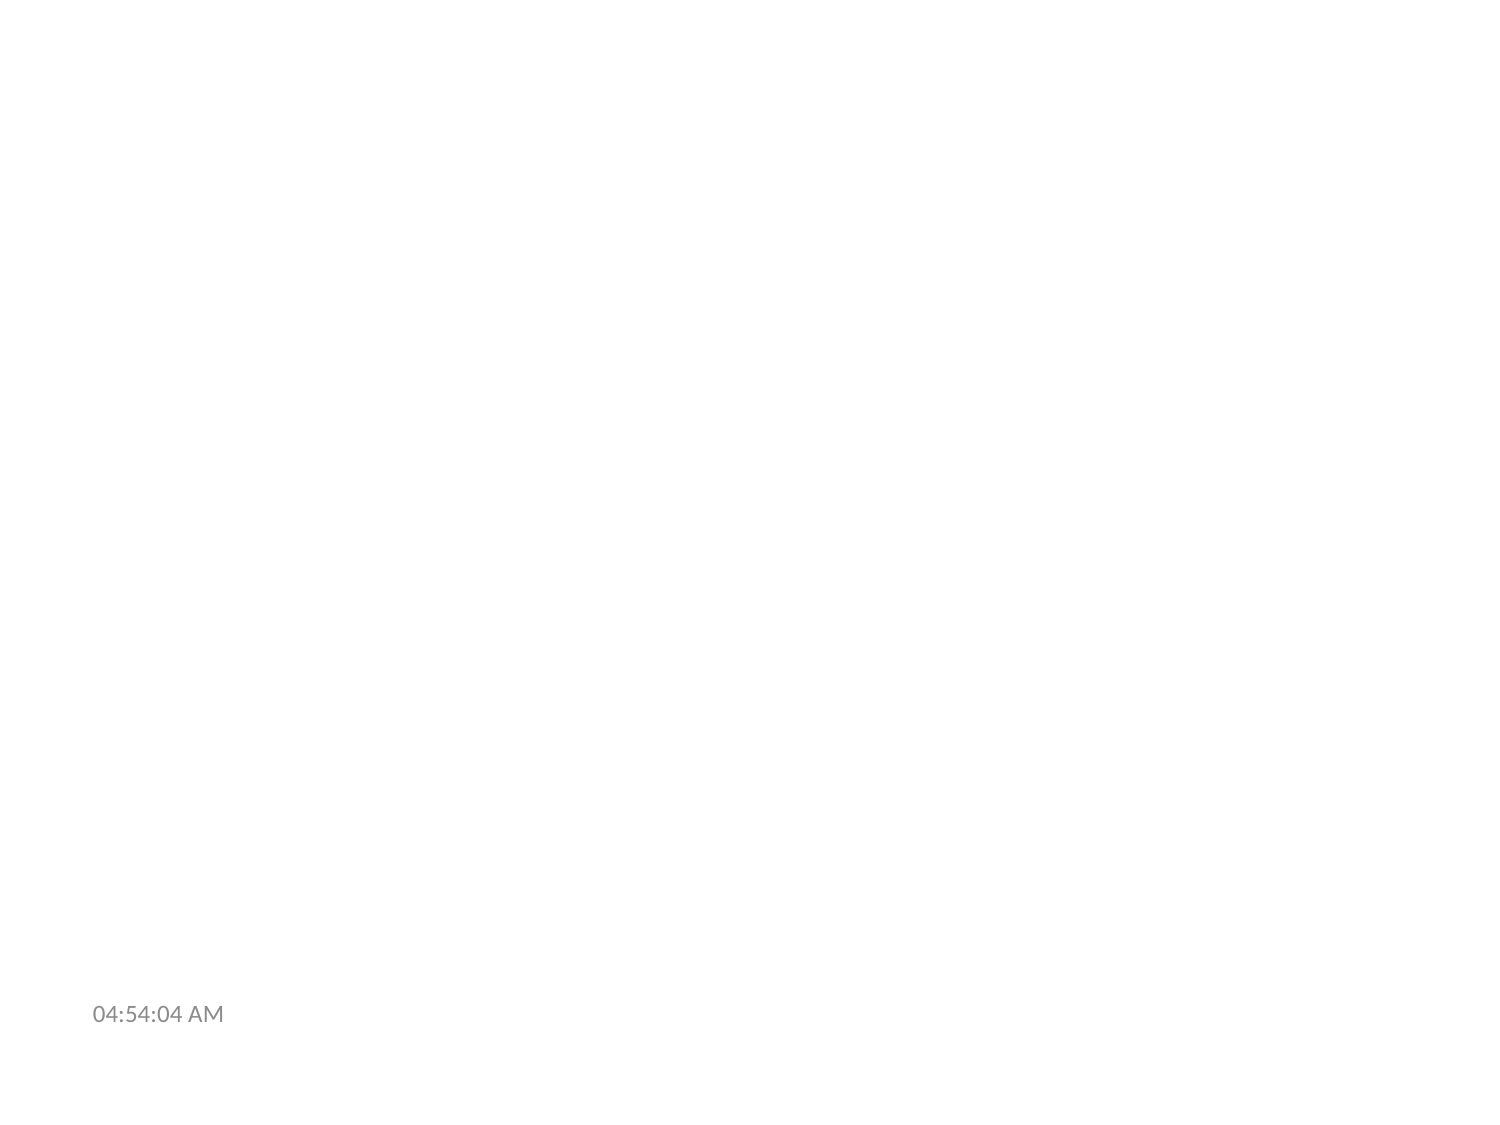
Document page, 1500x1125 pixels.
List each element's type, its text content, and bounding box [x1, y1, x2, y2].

text_box 3:35:09 PM [77, 982, 428, 1043]
